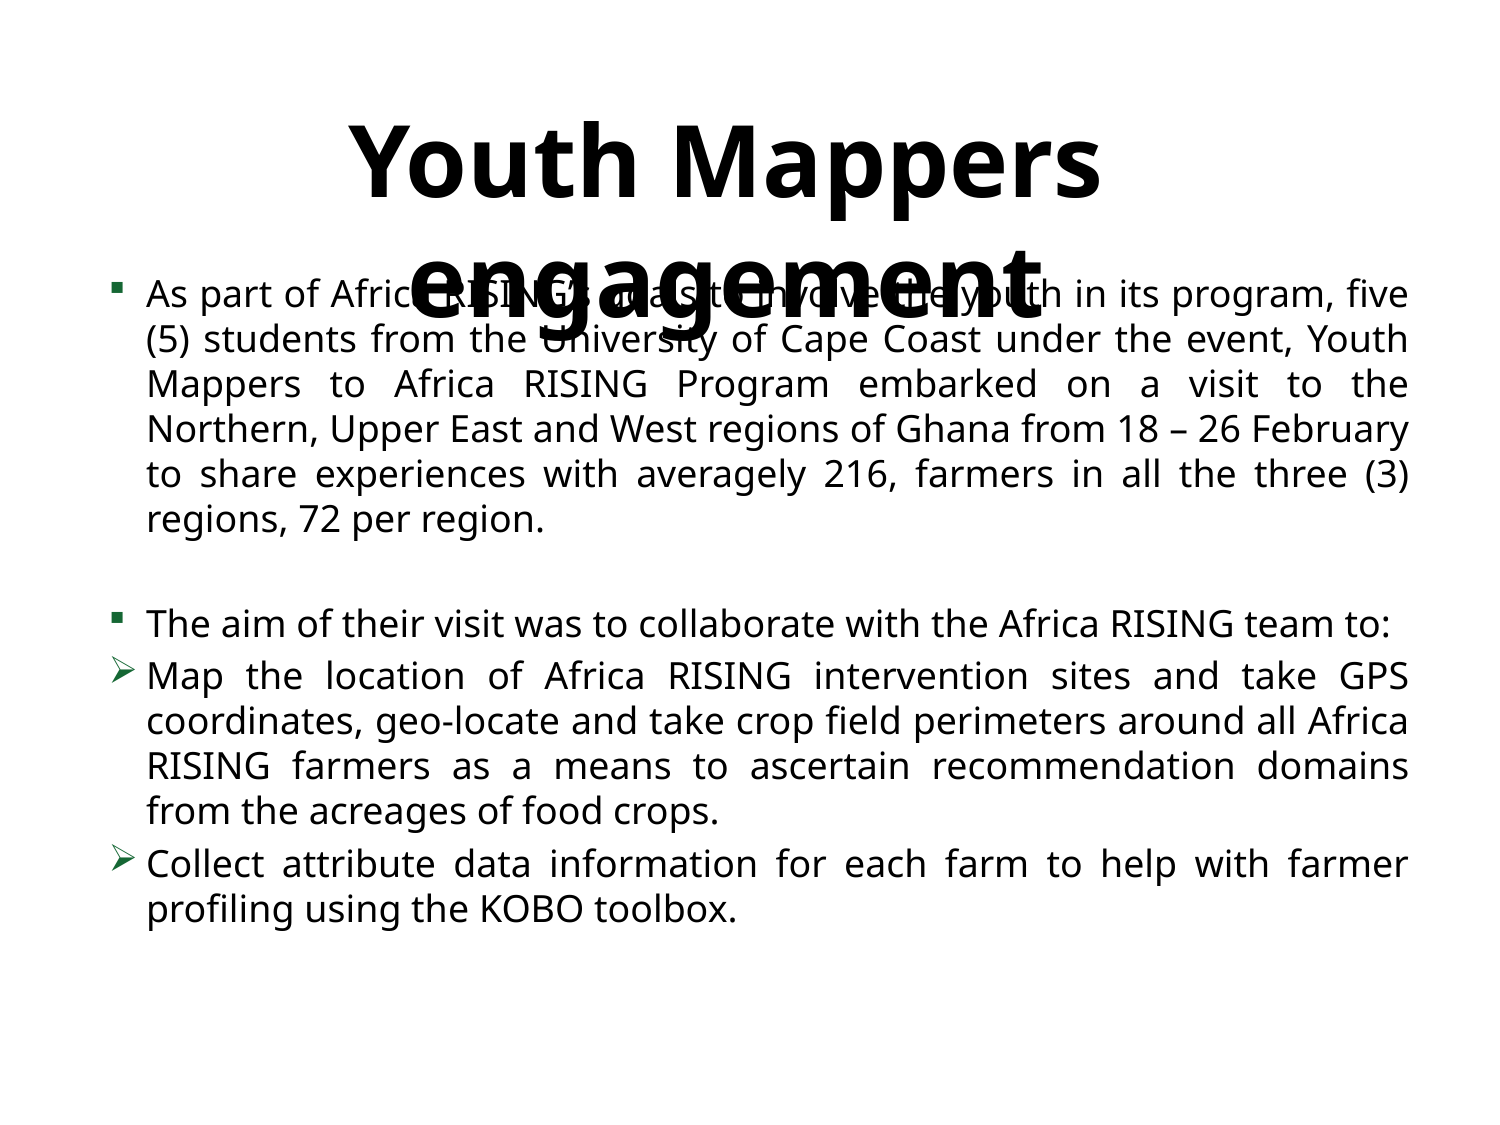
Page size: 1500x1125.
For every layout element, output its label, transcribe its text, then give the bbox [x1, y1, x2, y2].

text_box Youth Mappers engagement [17, 89, 1436, 345]
text_box As part of Africa RISING’s goals to involve the youth in its program, five (5) students from the University of Cape Coast under the event, Youth Mappers to Africa RISING Program embarked on a visit to the Northern, Upper East and West regions of Ghana from 18 – 26 February to share experiences with averagely 216, farmers in all the three (3) regions, 72 per region. The aim of their visit was to collaborate with the Africa RISING team to: Map the location of Africa RISING intervention sites and take GPS coordinates, geo-locate and take crop field perimeters around all Africa RISING farmers as a means to ascertain recommendation domains from the acreages of food crops. Collect attribute data information for each farm to help with farmer profiling using the KOBO toolbox. [74, 262, 1425, 1005]
